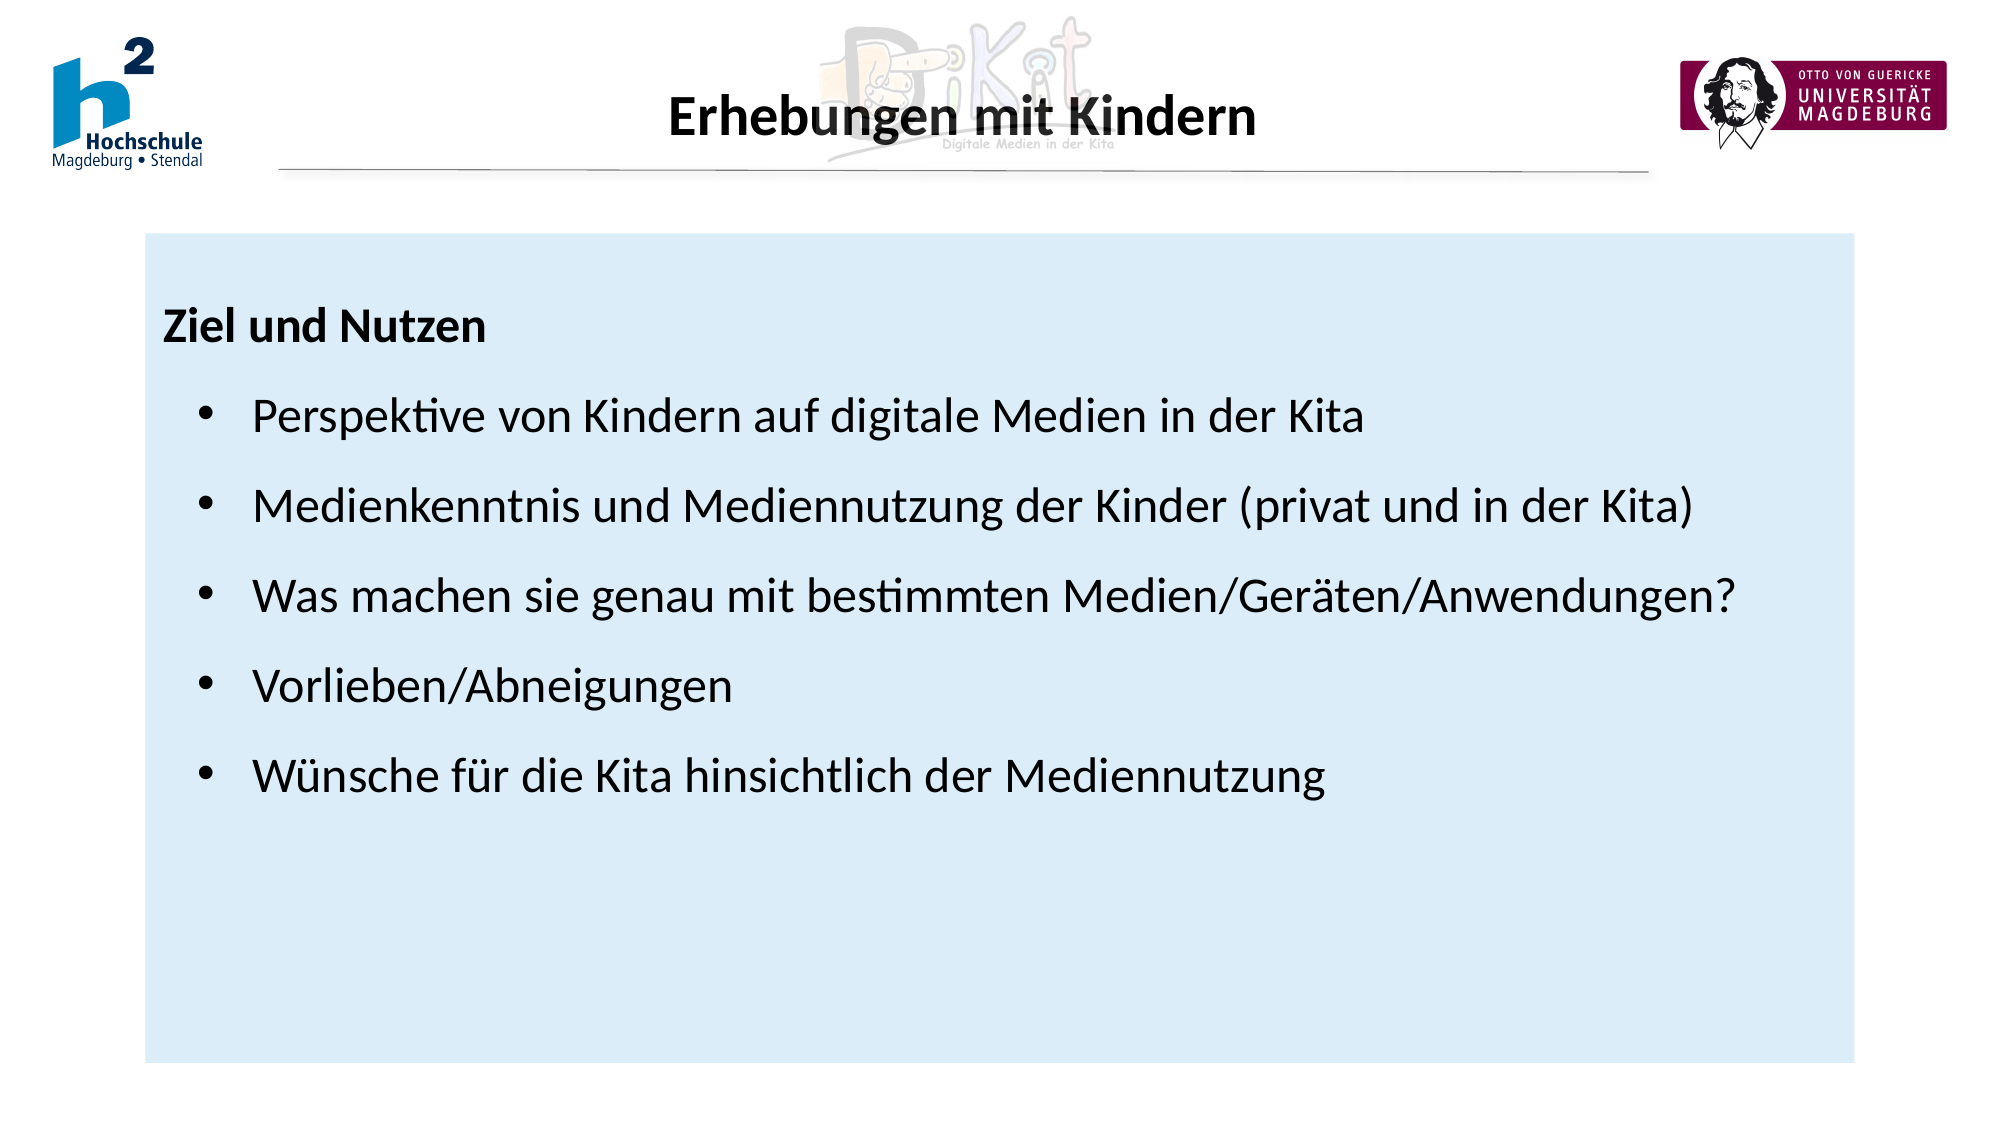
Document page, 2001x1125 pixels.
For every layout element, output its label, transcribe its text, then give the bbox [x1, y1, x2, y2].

text_box Erhebungen mit Kindern [1122, 69, 1649, 155]
picture [1680, 57, 1947, 150]
picture [53, 37, 202, 170]
picture [816, 14, 1119, 170]
text_box Erhebungen mit Kindern [278, 69, 811, 155]
text_box Ziel und Nutzen Perspektive von Kindern auf digitale Medien in der Kita Medienkenntnis und Mediennutzung der Kinder (privat und in der Kita) Was machen sie genau mit bestimmten Medien/Geräten/Anwendungen? Vorlieben/Abneigungen Wünsche für die Kita hinsichtlich der Mediennutzung [144, 232, 1855, 1064]
